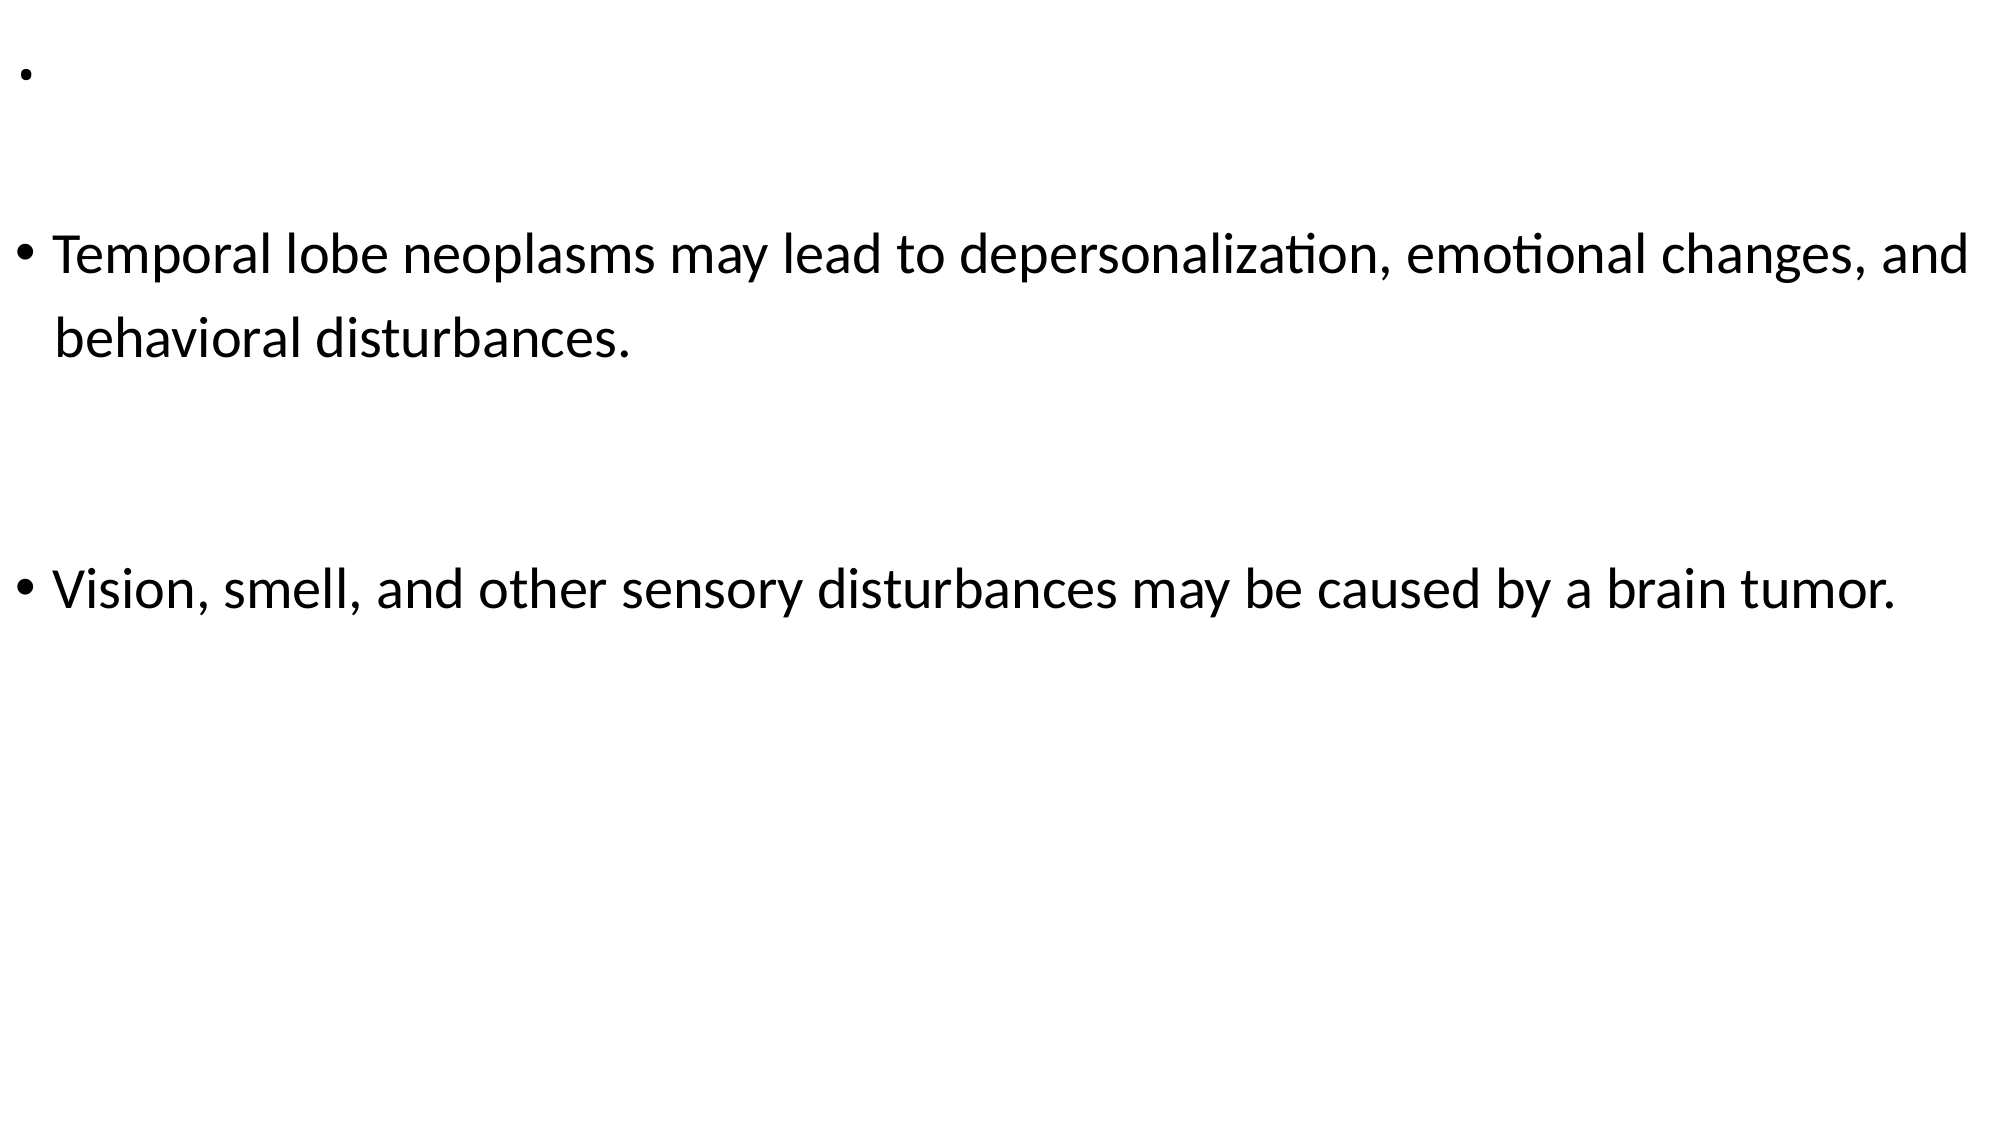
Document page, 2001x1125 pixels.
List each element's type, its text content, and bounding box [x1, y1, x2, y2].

title . [0, 0, 1863, 106]
list Temporal lobe neoplasms may lead to depersonalization, emotional changes, and behavioral disturbances. Vision, smell, and other sensory disturbances may be caused by a brain tumor. [0, 124, 2000, 1125]
